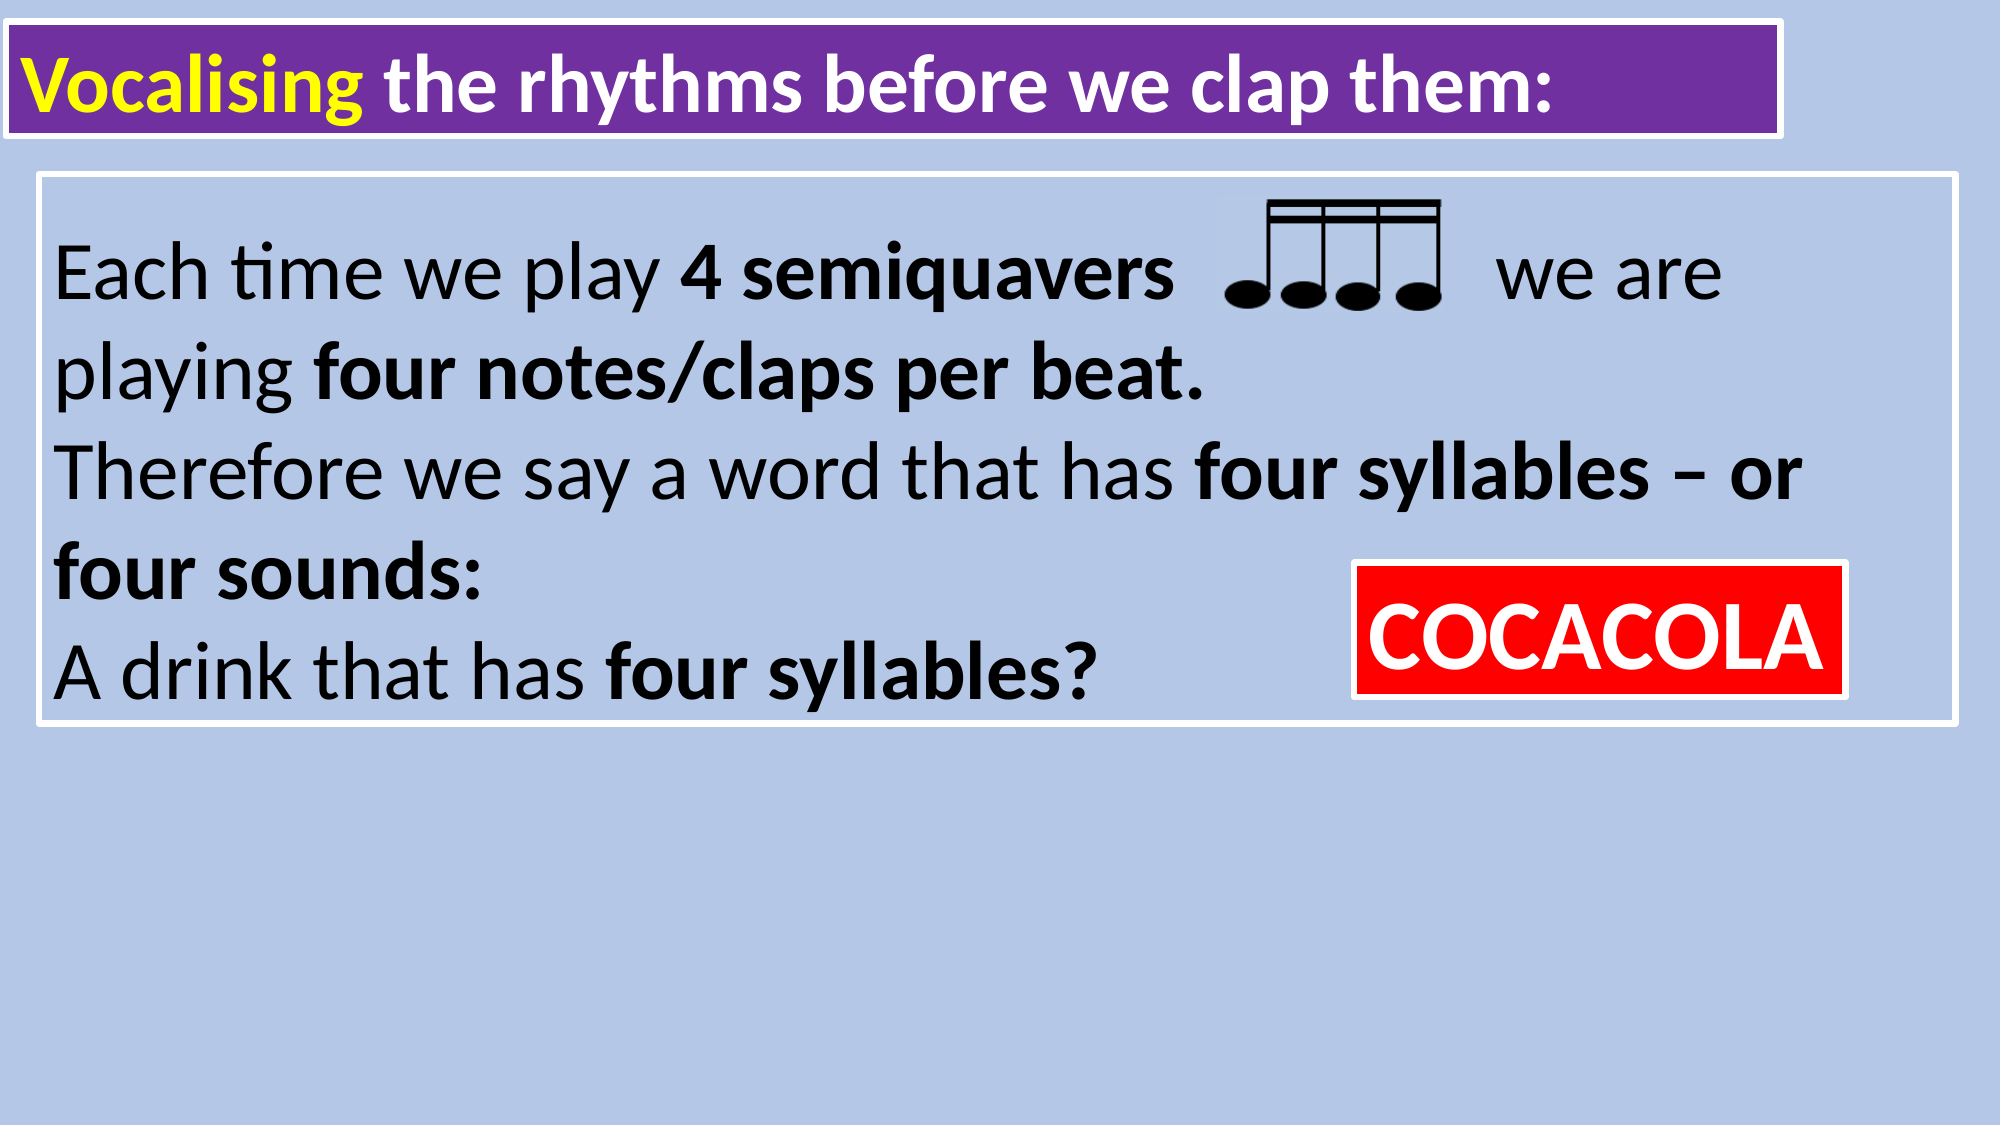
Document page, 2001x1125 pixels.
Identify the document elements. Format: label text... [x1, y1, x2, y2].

text_box COCACOLA [1354, 562, 1846, 698]
text_box Vocalising the rhythms before we clap them: [5, 21, 1781, 137]
picture [1217, 195, 1443, 312]
text_box Each time we play 4 semiquavers we are playing four notes/claps per beat. Therefore we say a word that has four syllables – or four sounds: A drink that has four syllables? [38, 173, 1956, 724]
